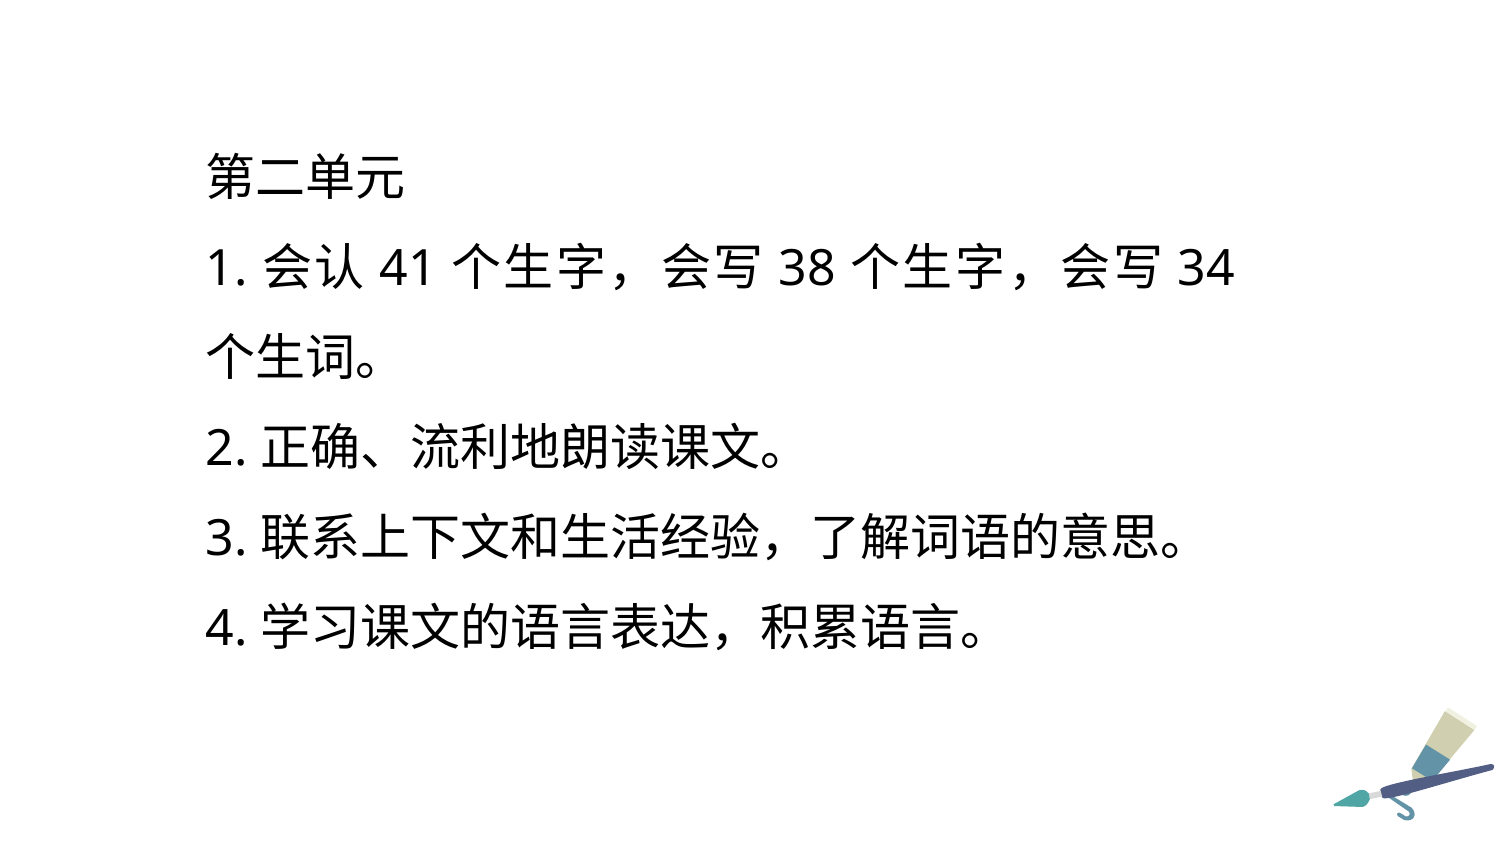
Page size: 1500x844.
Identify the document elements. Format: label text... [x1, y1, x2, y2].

text_box 第二单元 1.会认41个生字，会写38个生字，会写34个生词。 2.正确、流利地朗读课文。 3.联系上下文和生活经验，了解词语的意思。 4.学习课文的语言表达，积累语言。 [145, 107, 1262, 663]
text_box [1358, 708, 1481, 844]
